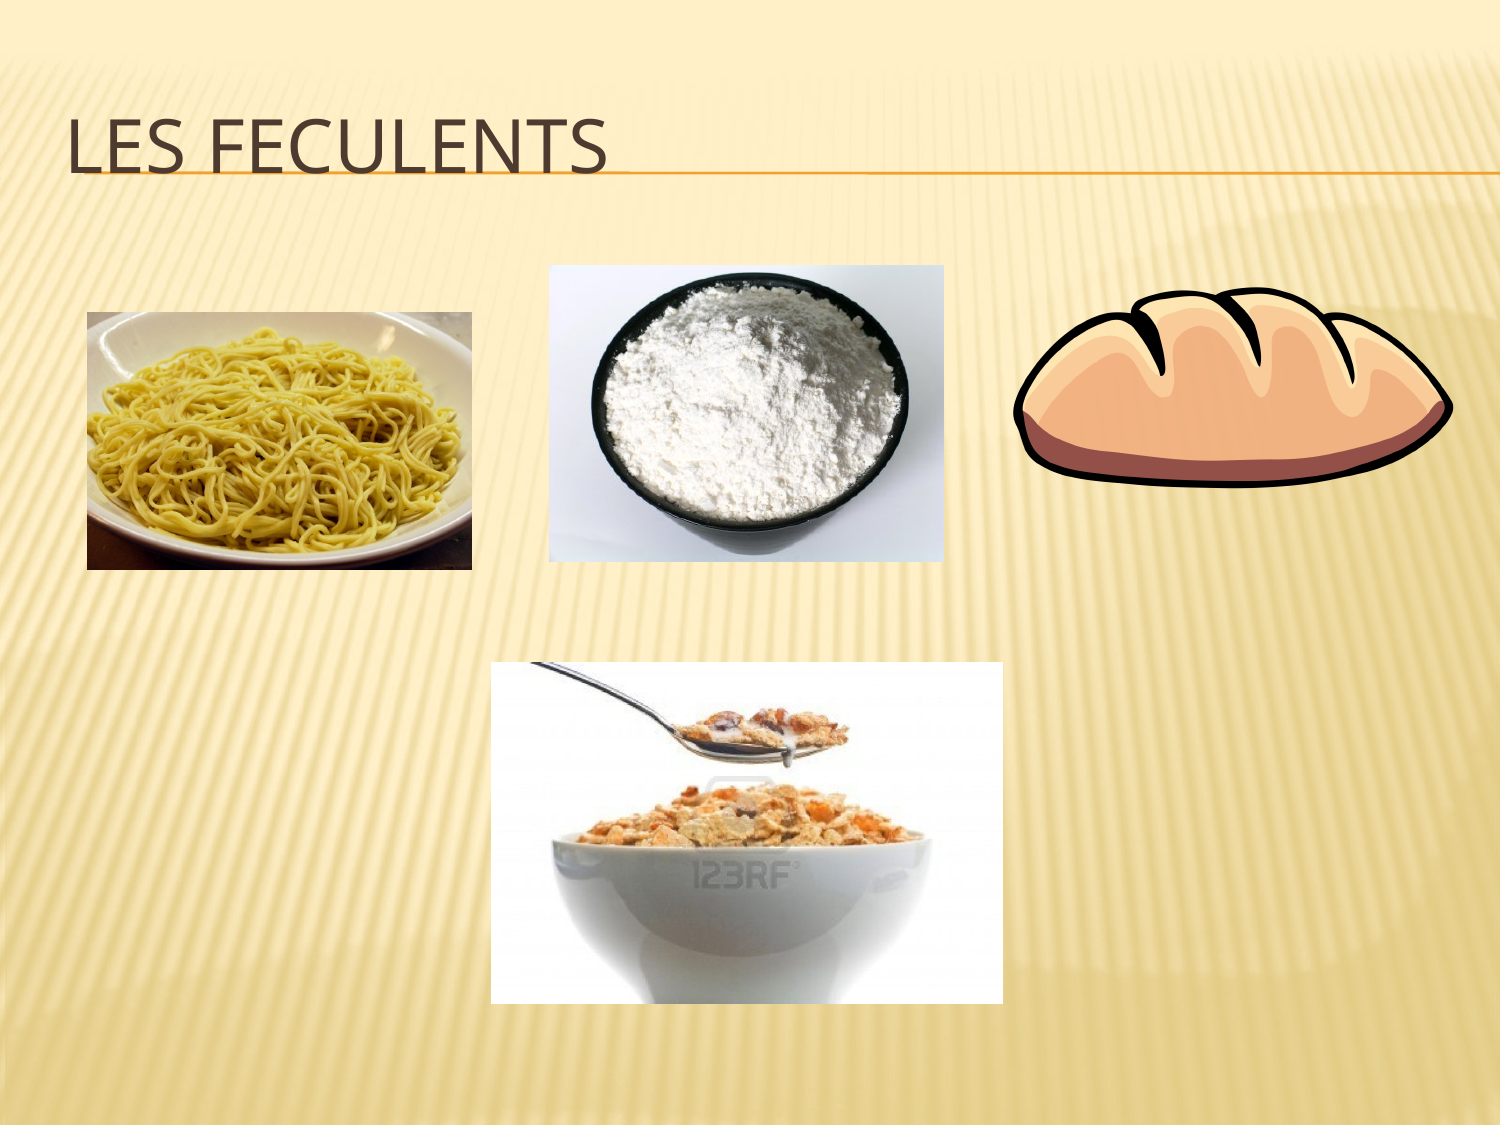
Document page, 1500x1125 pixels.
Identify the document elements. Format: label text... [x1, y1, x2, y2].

title Les feculents [50, 75, 1475, 213]
picture [491, 662, 1003, 1004]
picture [549, 265, 944, 562]
picture [87, 312, 472, 570]
picture [1012, 287, 1454, 490]
